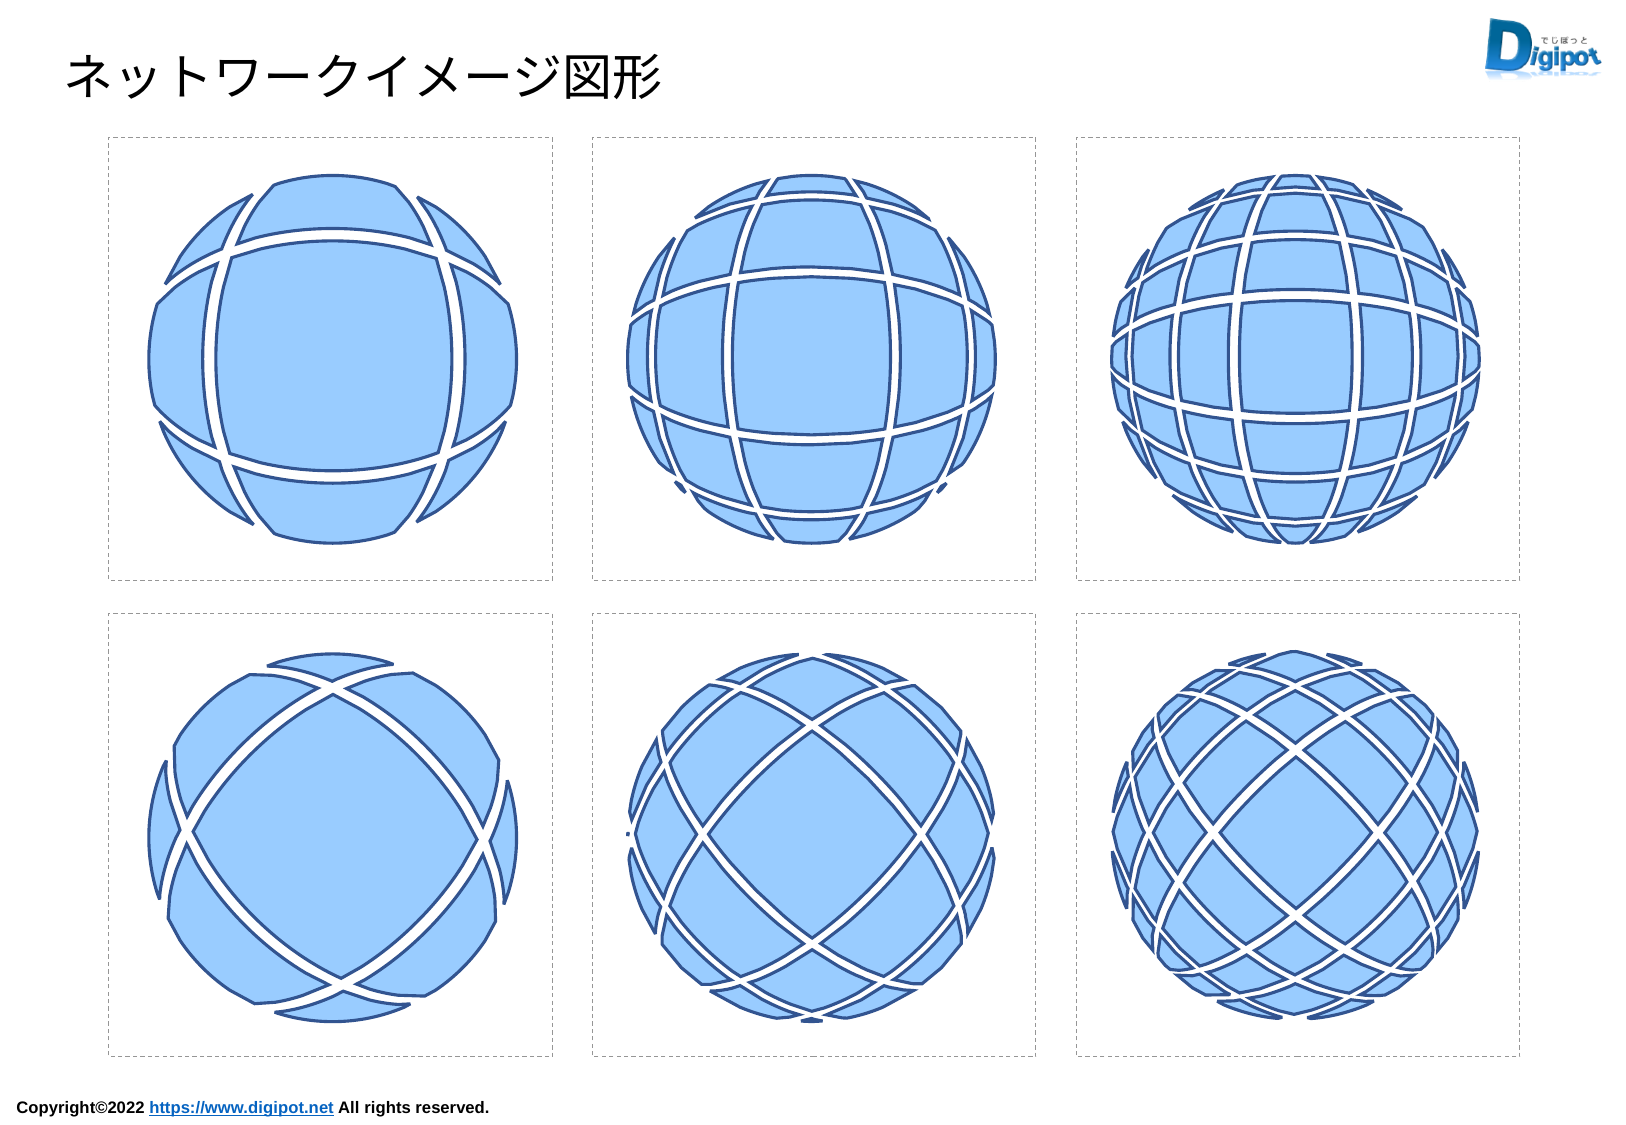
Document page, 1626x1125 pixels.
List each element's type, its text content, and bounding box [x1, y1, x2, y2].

text_box [890, 912, 963, 985]
text_box [1403, 391, 1457, 456]
text_box [1218, 755, 1373, 910]
text_box [158, 420, 255, 526]
text_box [1133, 257, 1188, 323]
text_box [716, 653, 799, 685]
text_box [1435, 717, 1459, 772]
text_box [747, 948, 877, 1013]
text_box [694, 179, 770, 219]
text_box [1445, 784, 1479, 880]
text_box [1366, 188, 1403, 211]
text_box [1301, 671, 1385, 712]
text_box [1152, 789, 1208, 876]
text_box [1330, 464, 1395, 518]
text_box [173, 673, 321, 820]
text_box [738, 437, 884, 513]
picture [1485, 18, 1602, 82]
text_box [1174, 973, 1231, 997]
text_box [1330, 194, 1395, 249]
text_box [1182, 719, 1289, 826]
text_box [1453, 372, 1480, 429]
text_box [1302, 720, 1409, 827]
text_box [631, 237, 676, 316]
text_box [1270, 174, 1321, 190]
text_box [823, 653, 908, 685]
text_box [1461, 850, 1480, 910]
text_box [818, 691, 955, 828]
text_box [690, 490, 775, 541]
text_box [1302, 839, 1409, 946]
text_box [1356, 669, 1410, 693]
text_box [1133, 839, 1175, 923]
text_box [1253, 478, 1339, 521]
text_box [1133, 742, 1175, 827]
text_box [1357, 495, 1418, 534]
text_box [946, 393, 994, 476]
text_box [266, 652, 394, 683]
text_box [1357, 973, 1417, 997]
text_box [1181, 669, 1235, 693]
text_box [707, 729, 917, 940]
text_box [731, 275, 892, 436]
text_box [1252, 920, 1338, 977]
text_box [1112, 783, 1146, 883]
text_box [1383, 790, 1439, 876]
text_box [1461, 761, 1479, 813]
text_box [1124, 248, 1150, 289]
text_box [822, 984, 917, 1020]
text_box [1131, 717, 1156, 772]
text_box [1121, 421, 1158, 479]
text_box [870, 414, 962, 506]
text_box [1378, 439, 1446, 508]
text_box [661, 683, 734, 756]
text_box [1376, 204, 1446, 275]
text_box [747, 657, 878, 721]
text_box [1245, 650, 1344, 683]
text_box [1143, 204, 1214, 275]
text_box [709, 984, 803, 1020]
text_box [354, 852, 497, 998]
text_box [1348, 243, 1409, 304]
text_box [1112, 287, 1136, 338]
text_box [1161, 888, 1240, 968]
text_box [1196, 464, 1261, 518]
text_box [1182, 409, 1243, 470]
text_box [449, 262, 518, 448]
text_box ネットワークイメージ図形 [48, 38, 678, 113]
text_box [891, 684, 962, 756]
text_box [1223, 514, 1282, 544]
text_box [1416, 839, 1457, 922]
text_box [1433, 421, 1470, 479]
text_box [961, 847, 996, 938]
text_box [415, 420, 507, 523]
text_box [1182, 839, 1289, 946]
text_box [1416, 314, 1460, 400]
text_box [654, 283, 730, 429]
text_box [1270, 514, 1368, 545]
text_box [1416, 743, 1457, 826]
text_box [852, 179, 931, 222]
text_box [668, 691, 806, 828]
text_box [1253, 192, 1339, 236]
text_box [1403, 257, 1457, 322]
text_box [661, 204, 754, 298]
text_box [1307, 998, 1375, 1020]
text_box [235, 174, 433, 247]
text_box [869, 205, 962, 297]
text_box [274, 990, 411, 1023]
text_box [1157, 694, 1196, 733]
text_box [1242, 419, 1350, 475]
text_box [661, 912, 734, 986]
text_box [1441, 248, 1466, 289]
text_box [1111, 850, 1130, 910]
text_box [167, 841, 332, 1005]
text_box [661, 414, 754, 507]
text_box [214, 239, 453, 472]
text_box [1435, 894, 1460, 954]
text_box [925, 769, 990, 899]
text_box [1242, 238, 1350, 294]
text_box [232, 464, 436, 545]
text_box [946, 236, 992, 317]
text_box [1156, 932, 1195, 972]
text_box [668, 841, 806, 978]
text_box [1462, 332, 1481, 382]
text_box [1238, 299, 1354, 415]
text_box [1144, 438, 1213, 508]
text_box [1205, 671, 1289, 712]
text_box [739, 198, 884, 274]
text_box [1177, 303, 1233, 411]
text_box [634, 769, 698, 901]
text_box [147, 261, 219, 449]
text_box [1111, 761, 1130, 813]
text_box [1351, 888, 1430, 967]
text_box [764, 174, 859, 198]
text_box [1133, 391, 1188, 456]
text_box [1196, 194, 1261, 249]
text_box [1454, 287, 1479, 338]
text_box [147, 760, 182, 900]
text_box [1396, 694, 1435, 733]
text_box [763, 514, 860, 545]
text_box [969, 308, 997, 403]
text_box [1130, 314, 1174, 400]
text_box [1351, 698, 1430, 778]
text_box [1396, 932, 1435, 972]
text_box [1223, 175, 1275, 199]
text_box [848, 489, 933, 541]
text_box [1182, 243, 1243, 304]
text_box [1188, 188, 1225, 211]
text_box [1348, 409, 1409, 470]
text_box [630, 395, 676, 476]
text_box [1216, 998, 1283, 1020]
text_box [1228, 653, 1267, 667]
text_box [961, 737, 995, 825]
text_box [488, 779, 518, 905]
text_box [344, 671, 500, 829]
text_box [1110, 332, 1129, 382]
text_box [1316, 175, 1368, 199]
text_box [1302, 953, 1385, 995]
text_box [800, 1017, 823, 1023]
text_box [893, 283, 969, 429]
text_box [1111, 372, 1137, 429]
text_box [1161, 698, 1240, 777]
text_box [1205, 953, 1289, 995]
text_box [626, 308, 653, 403]
text_box [1246, 982, 1343, 1016]
text_box [818, 841, 956, 978]
text_box [628, 847, 662, 935]
text_box [1131, 893, 1156, 954]
text_box [628, 736, 663, 823]
text_box [191, 693, 479, 980]
text_box [1358, 303, 1414, 411]
text_box [1326, 653, 1363, 667]
text_box [416, 196, 502, 286]
text_box [1171, 494, 1234, 534]
text_box [1252, 689, 1338, 745]
text_box [164, 193, 254, 286]
